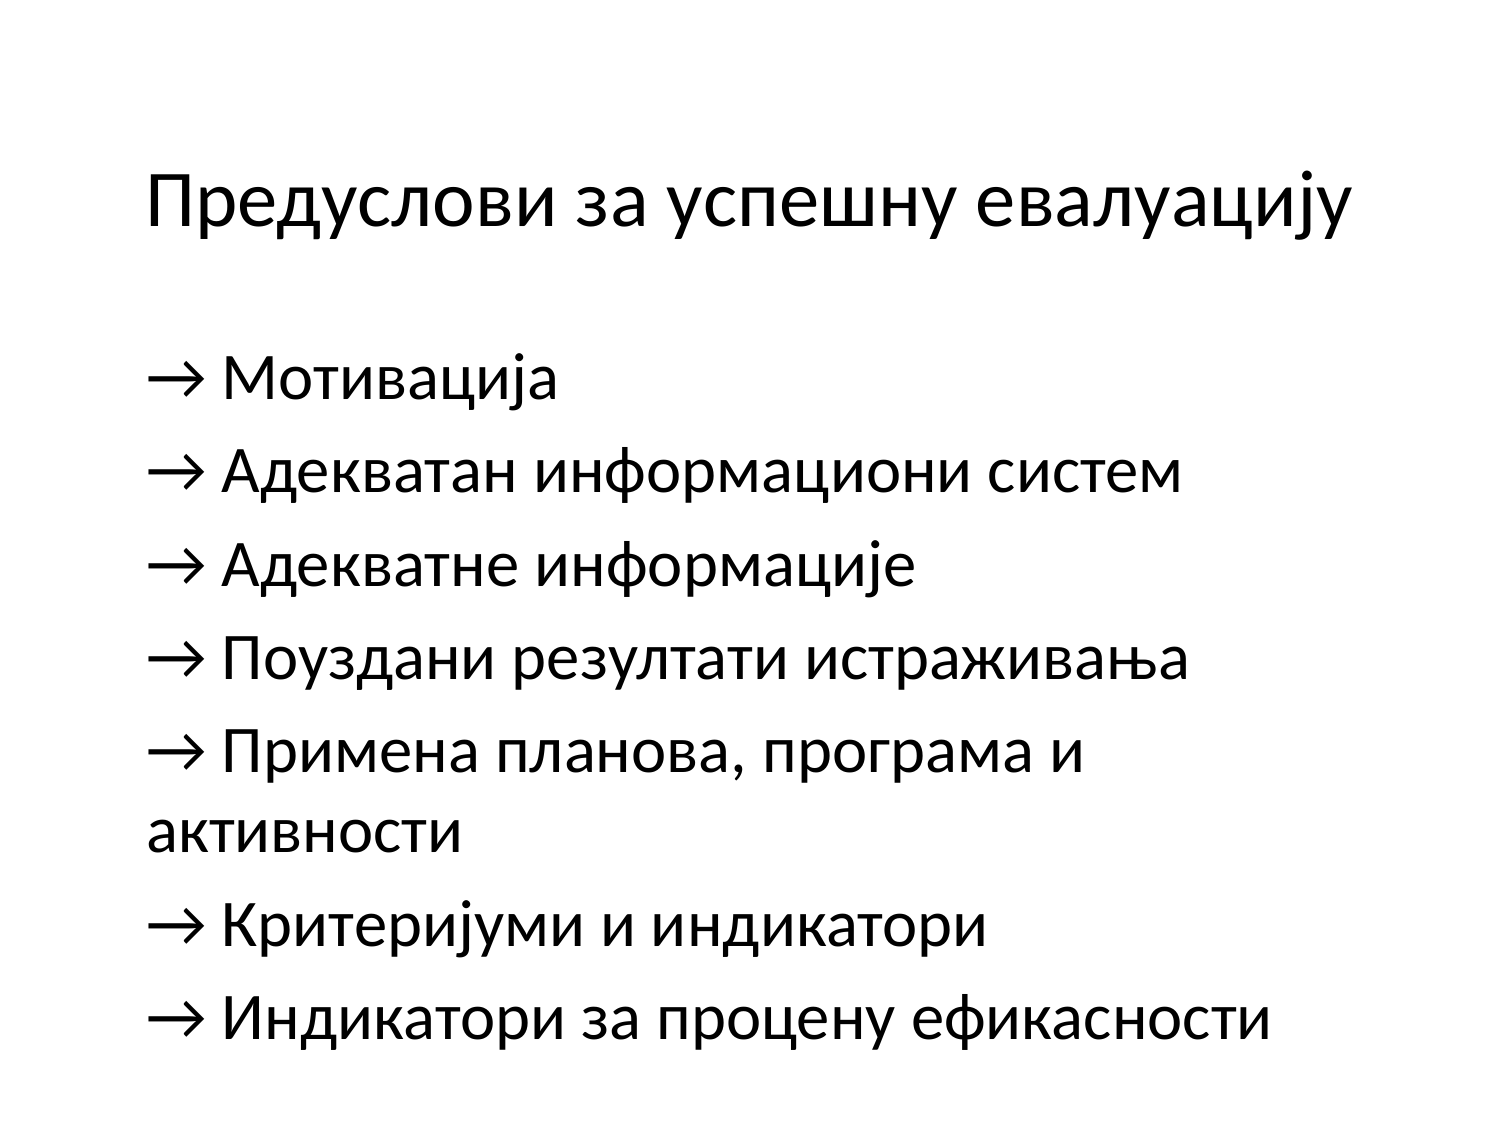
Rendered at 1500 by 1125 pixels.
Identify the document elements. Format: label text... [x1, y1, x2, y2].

list → Мотивација → Адекватан информациони систем → Адекватне информације → Поуздани резултати истраживања → Примена планова, програма и активности → Критеријуми и индикатори → Индикатори за процену ефикасности [75, 324, 1425, 1068]
title Предуслови за успешну евалуацију [75, 99, 1425, 288]
